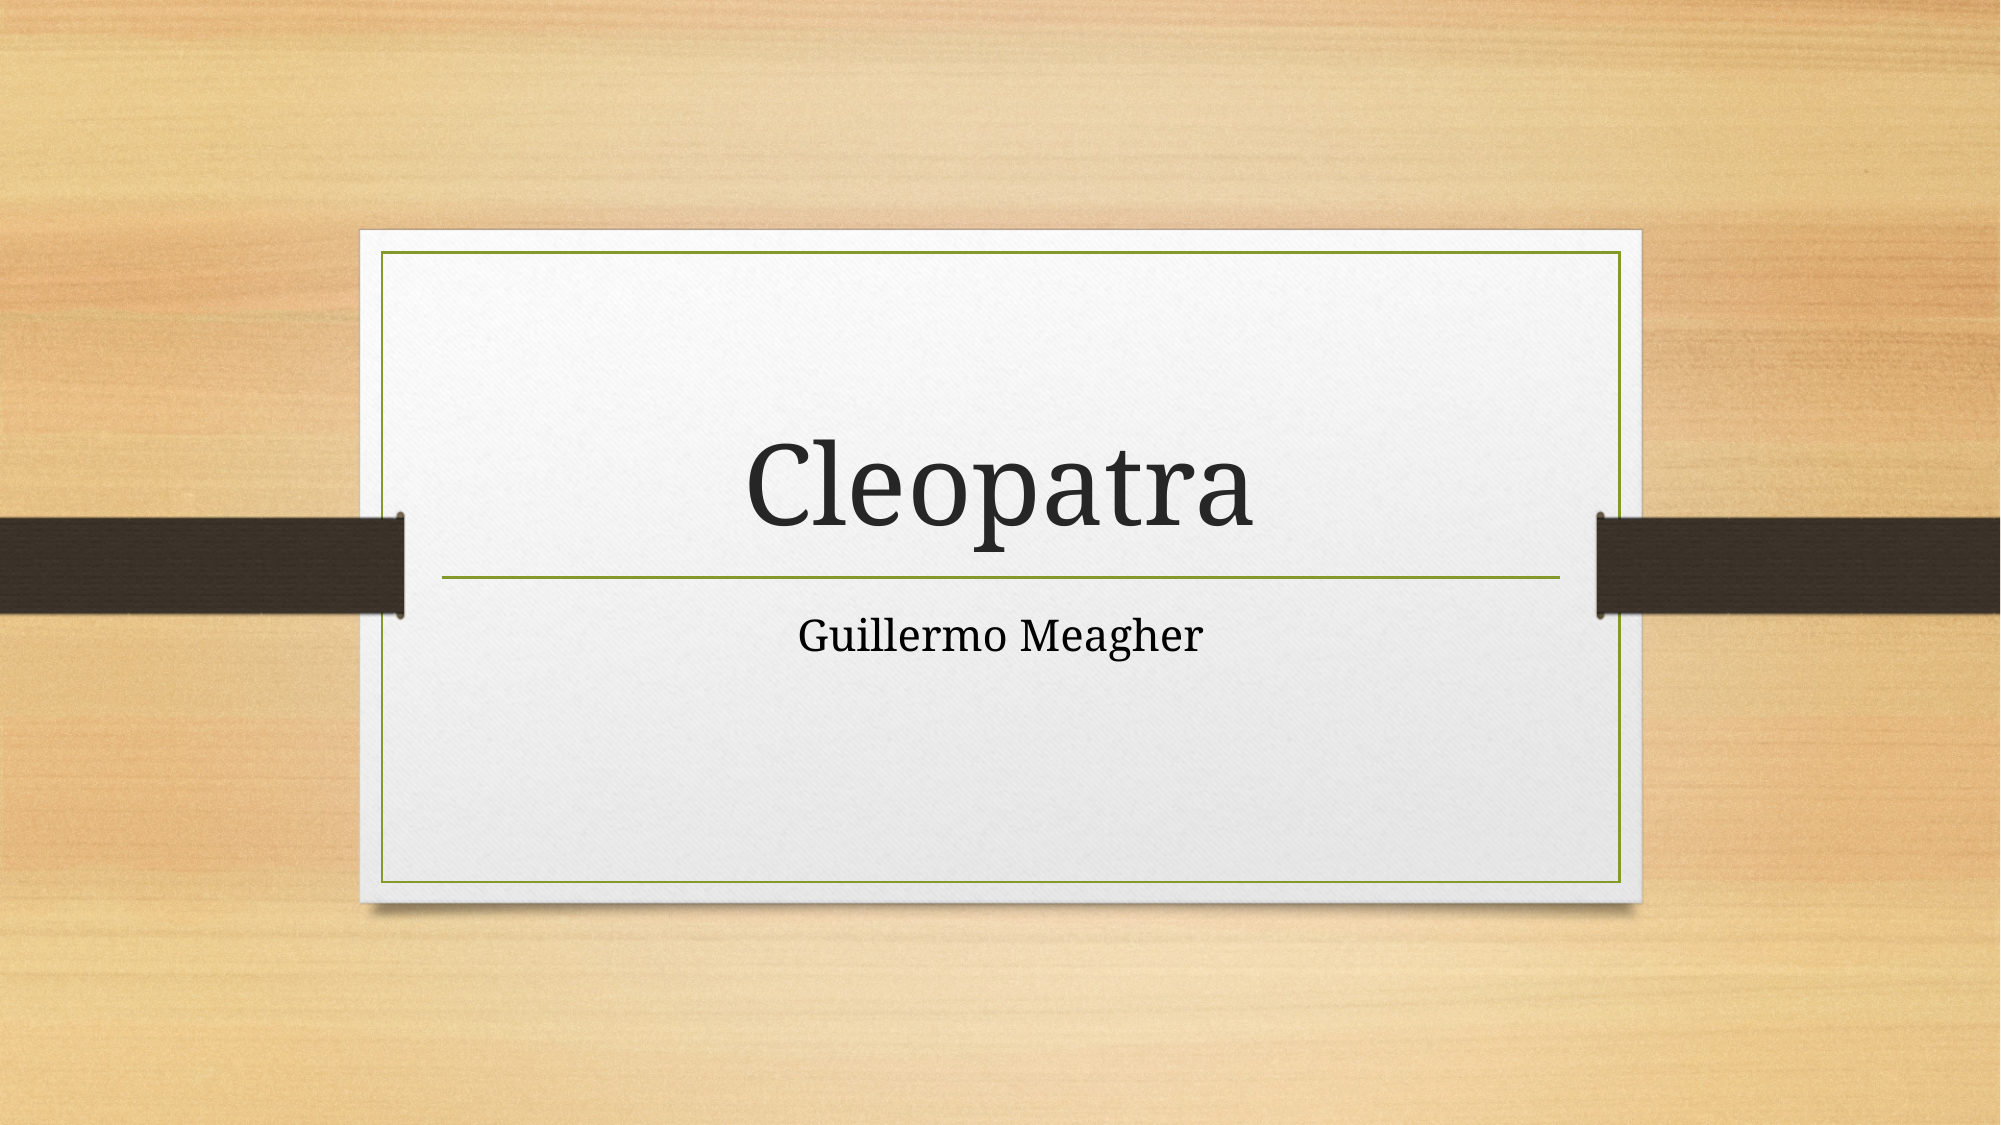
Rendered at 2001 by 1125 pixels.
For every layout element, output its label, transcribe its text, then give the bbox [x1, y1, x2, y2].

title Cleopatra [441, 306, 1560, 556]
picture [0, 0, 2001, 1125]
subtitle Guillermo Meagher [441, 600, 1560, 817]
